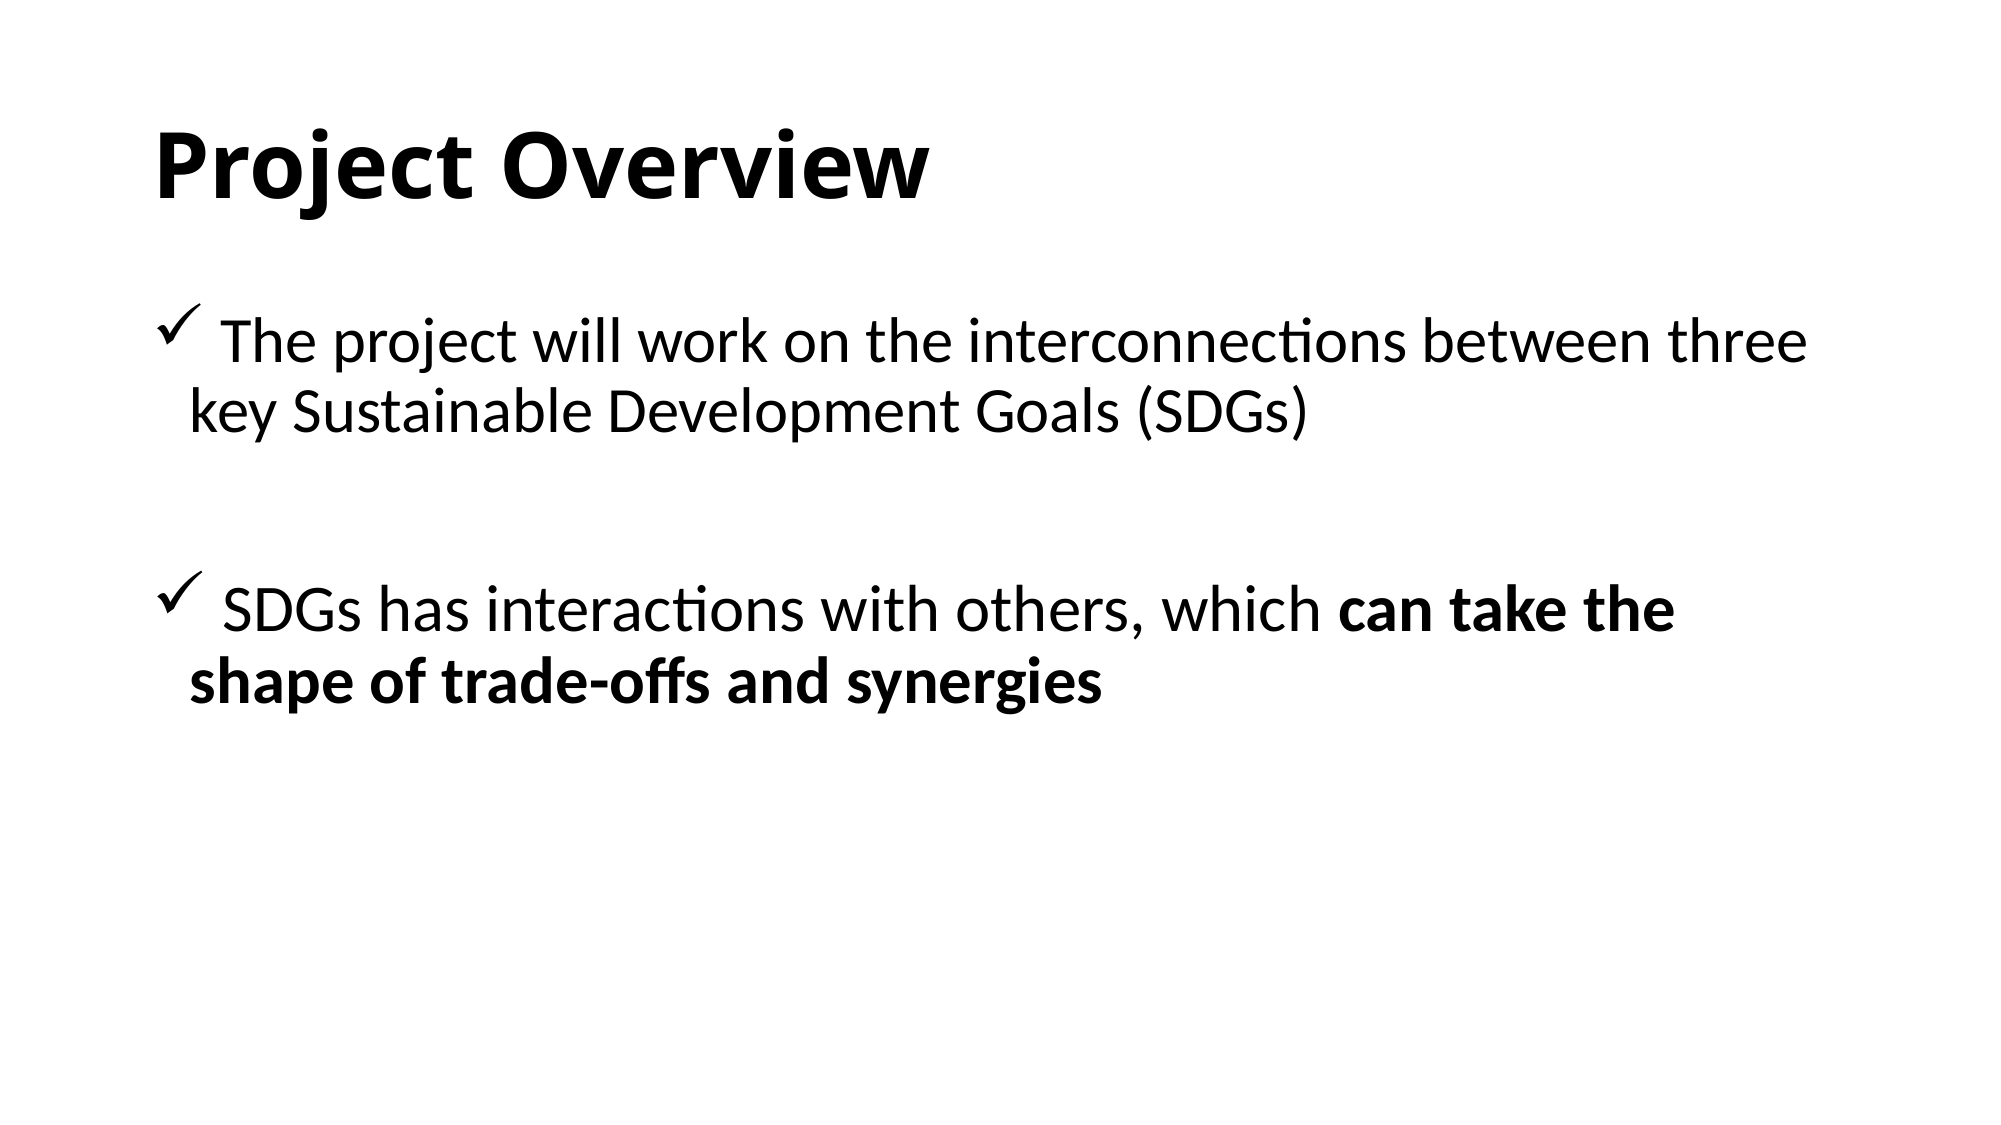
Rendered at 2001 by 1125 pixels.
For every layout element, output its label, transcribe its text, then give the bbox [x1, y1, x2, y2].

list The project will work on the interconnections between three key Sustainable Development Goals (SDGs) SDGs has interactions with others, which can take the shape of trade-offs and synergies [137, 299, 1863, 1014]
title Project Overview [137, 59, 1863, 278]
